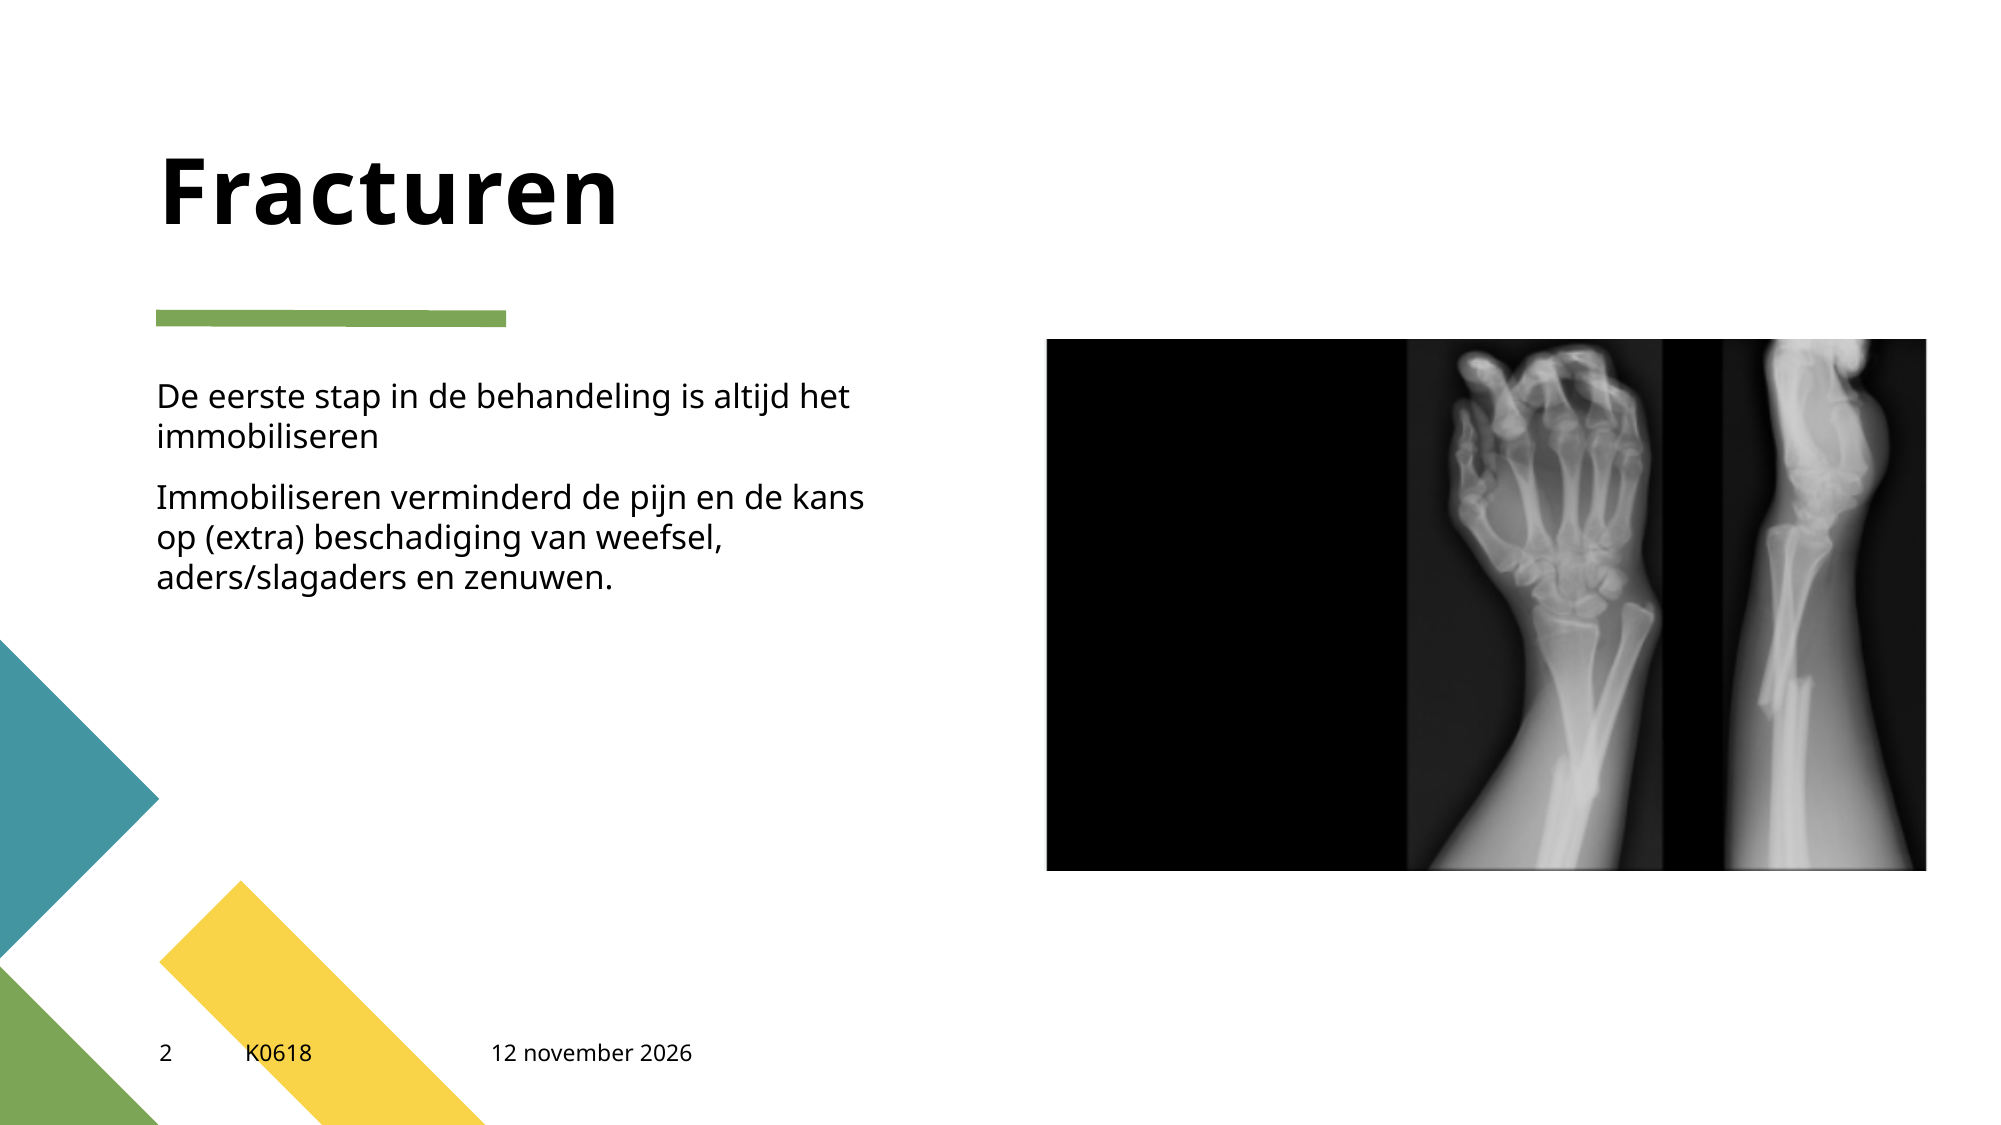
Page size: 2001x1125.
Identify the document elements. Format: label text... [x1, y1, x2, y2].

slide_number 2 [159, 1038, 246, 1080]
title Fracturen [158, 144, 969, 245]
picture [999, 0, 2000, 1125]
list De eerste stap in de behandeling is altijd het immobiliseren Immobiliseren verminderd de pijn en de kans op (extra) beschadiging van weefsel, aders/slagaders en zenuwen. [156, 375, 907, 835]
footer K0618 [246, 1038, 491, 1080]
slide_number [491, 1038, 707, 1080]
